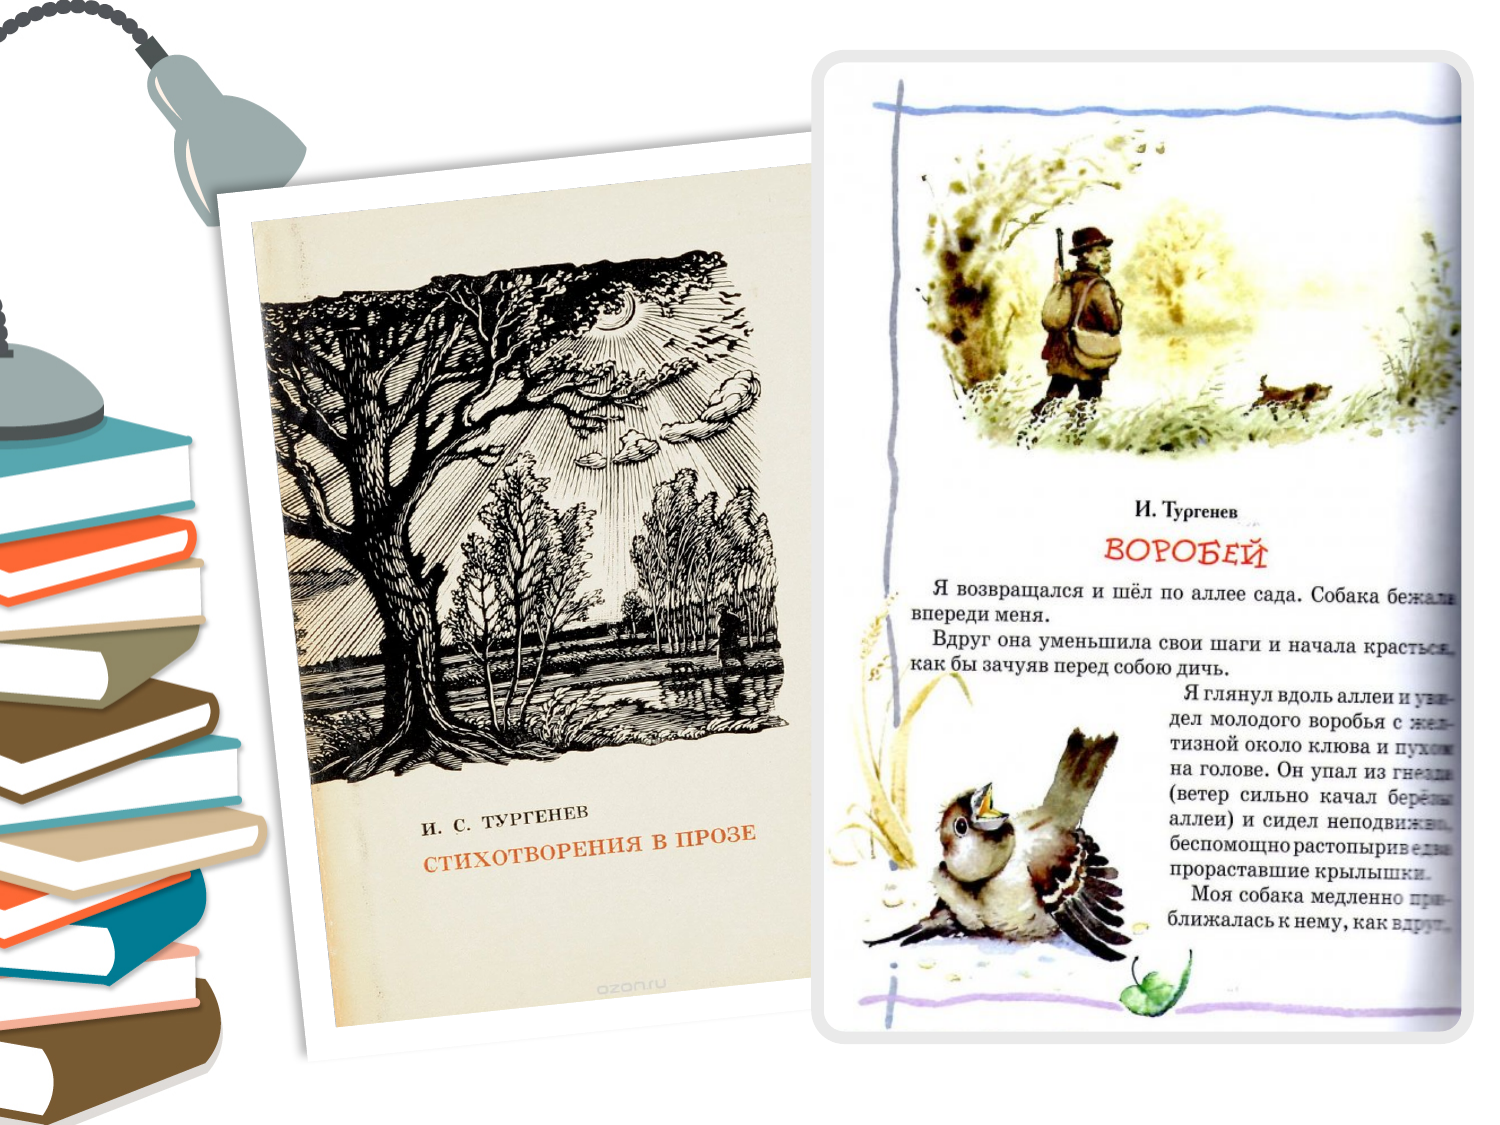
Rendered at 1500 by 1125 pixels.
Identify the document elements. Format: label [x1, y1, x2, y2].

picture [0, 0, 1500, 1125]
list [291, 188, 817, 999]
list [817, 56, 1468, 1038]
